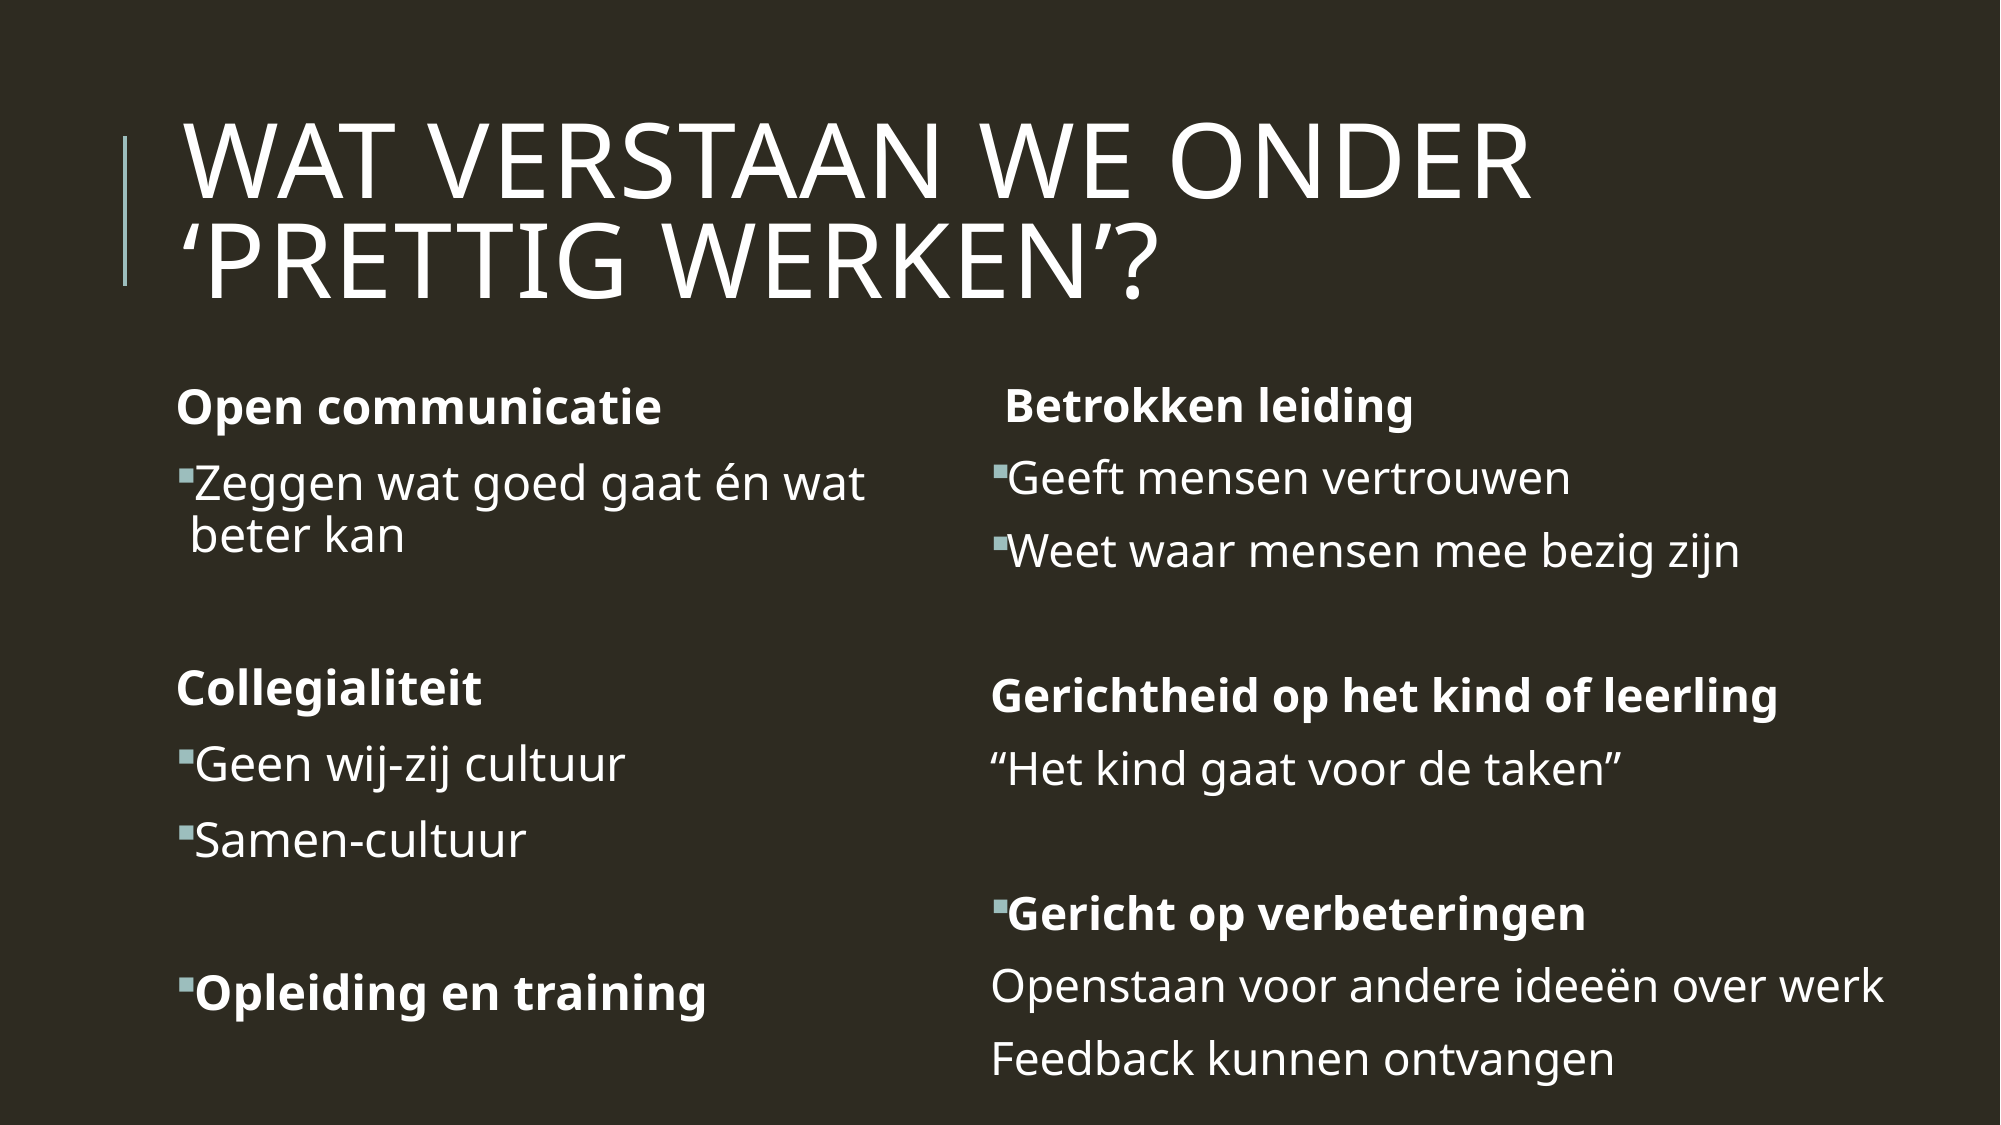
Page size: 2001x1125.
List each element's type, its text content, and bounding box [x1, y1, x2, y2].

list Betrokken leiding Geeft mensen vertrouwen Weet waar mensen mee bezig zijn Gerichtheid op het kind of leerling “Het kind gaat voor de taken” Gericht op verbeteringen Openstaan voor andere ideeën over werk Feedback kunnen ontvangen [982, 375, 2000, 1094]
list Open communicatie Zeggen wat goed gaat én wat beter kan Collegialiteit Geen wij-zij cultuur Samen-cultuur Opleiding en training [168, 375, 982, 1035]
title Wat verstaan we onder ‘prettig werken’? [168, 96, 1763, 342]
